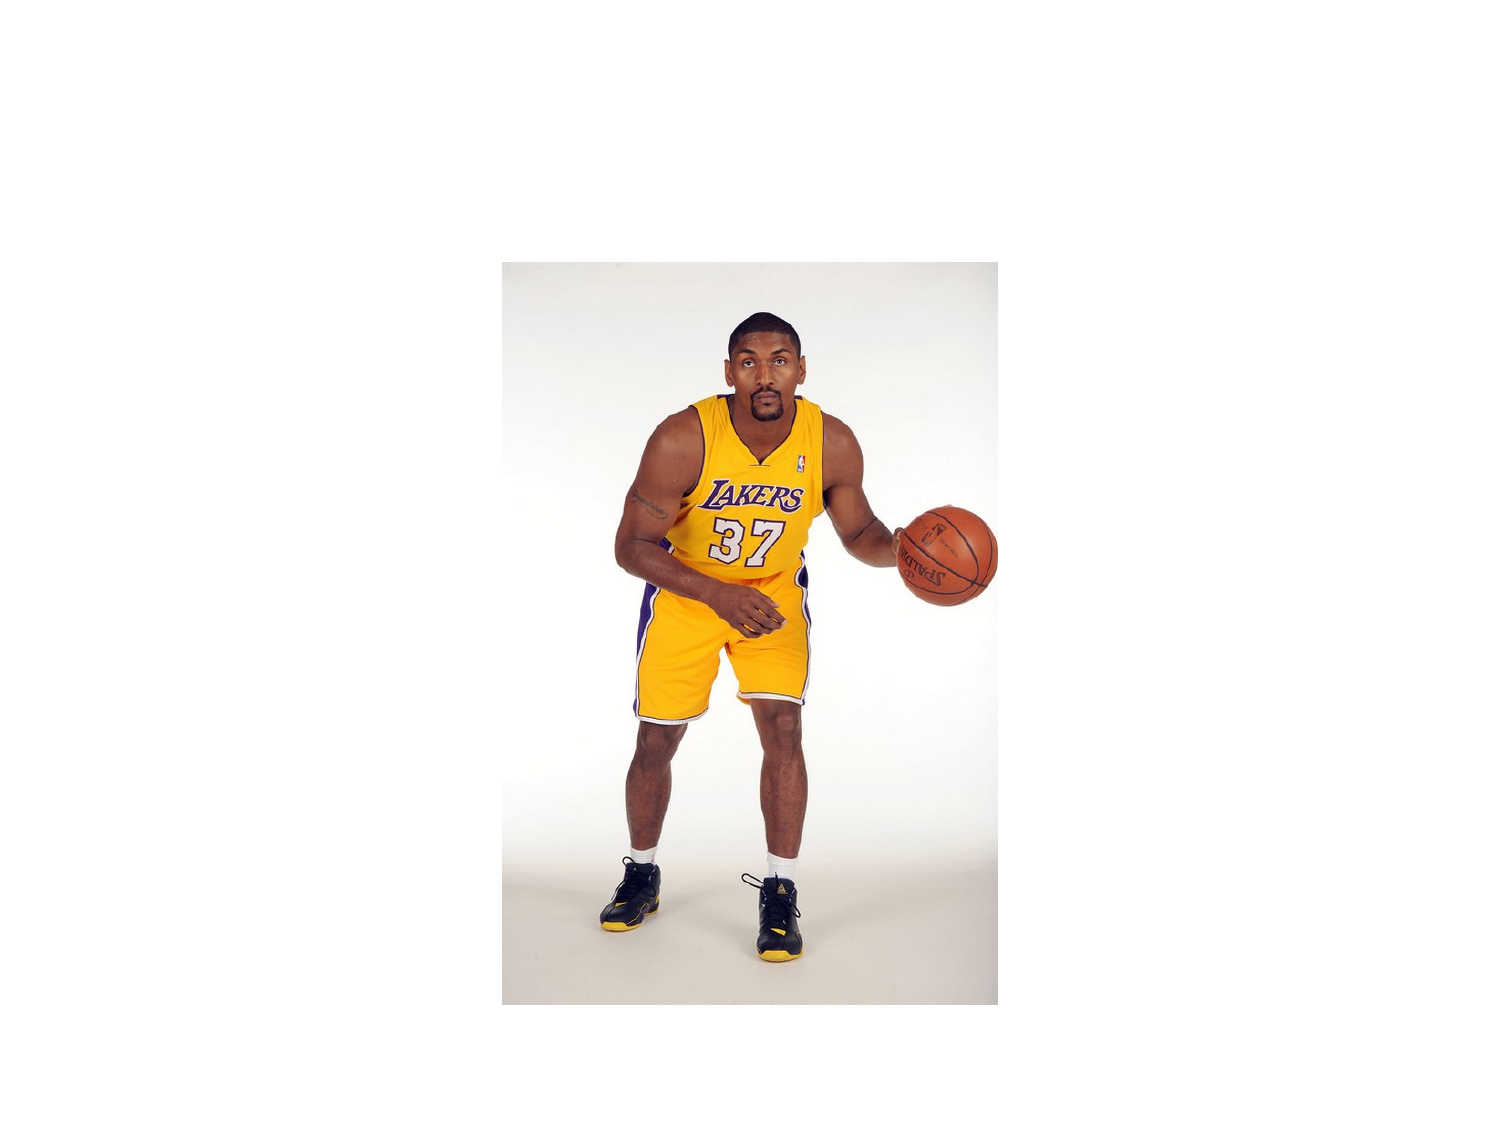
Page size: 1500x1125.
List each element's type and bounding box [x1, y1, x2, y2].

list [502, 262, 998, 1006]
